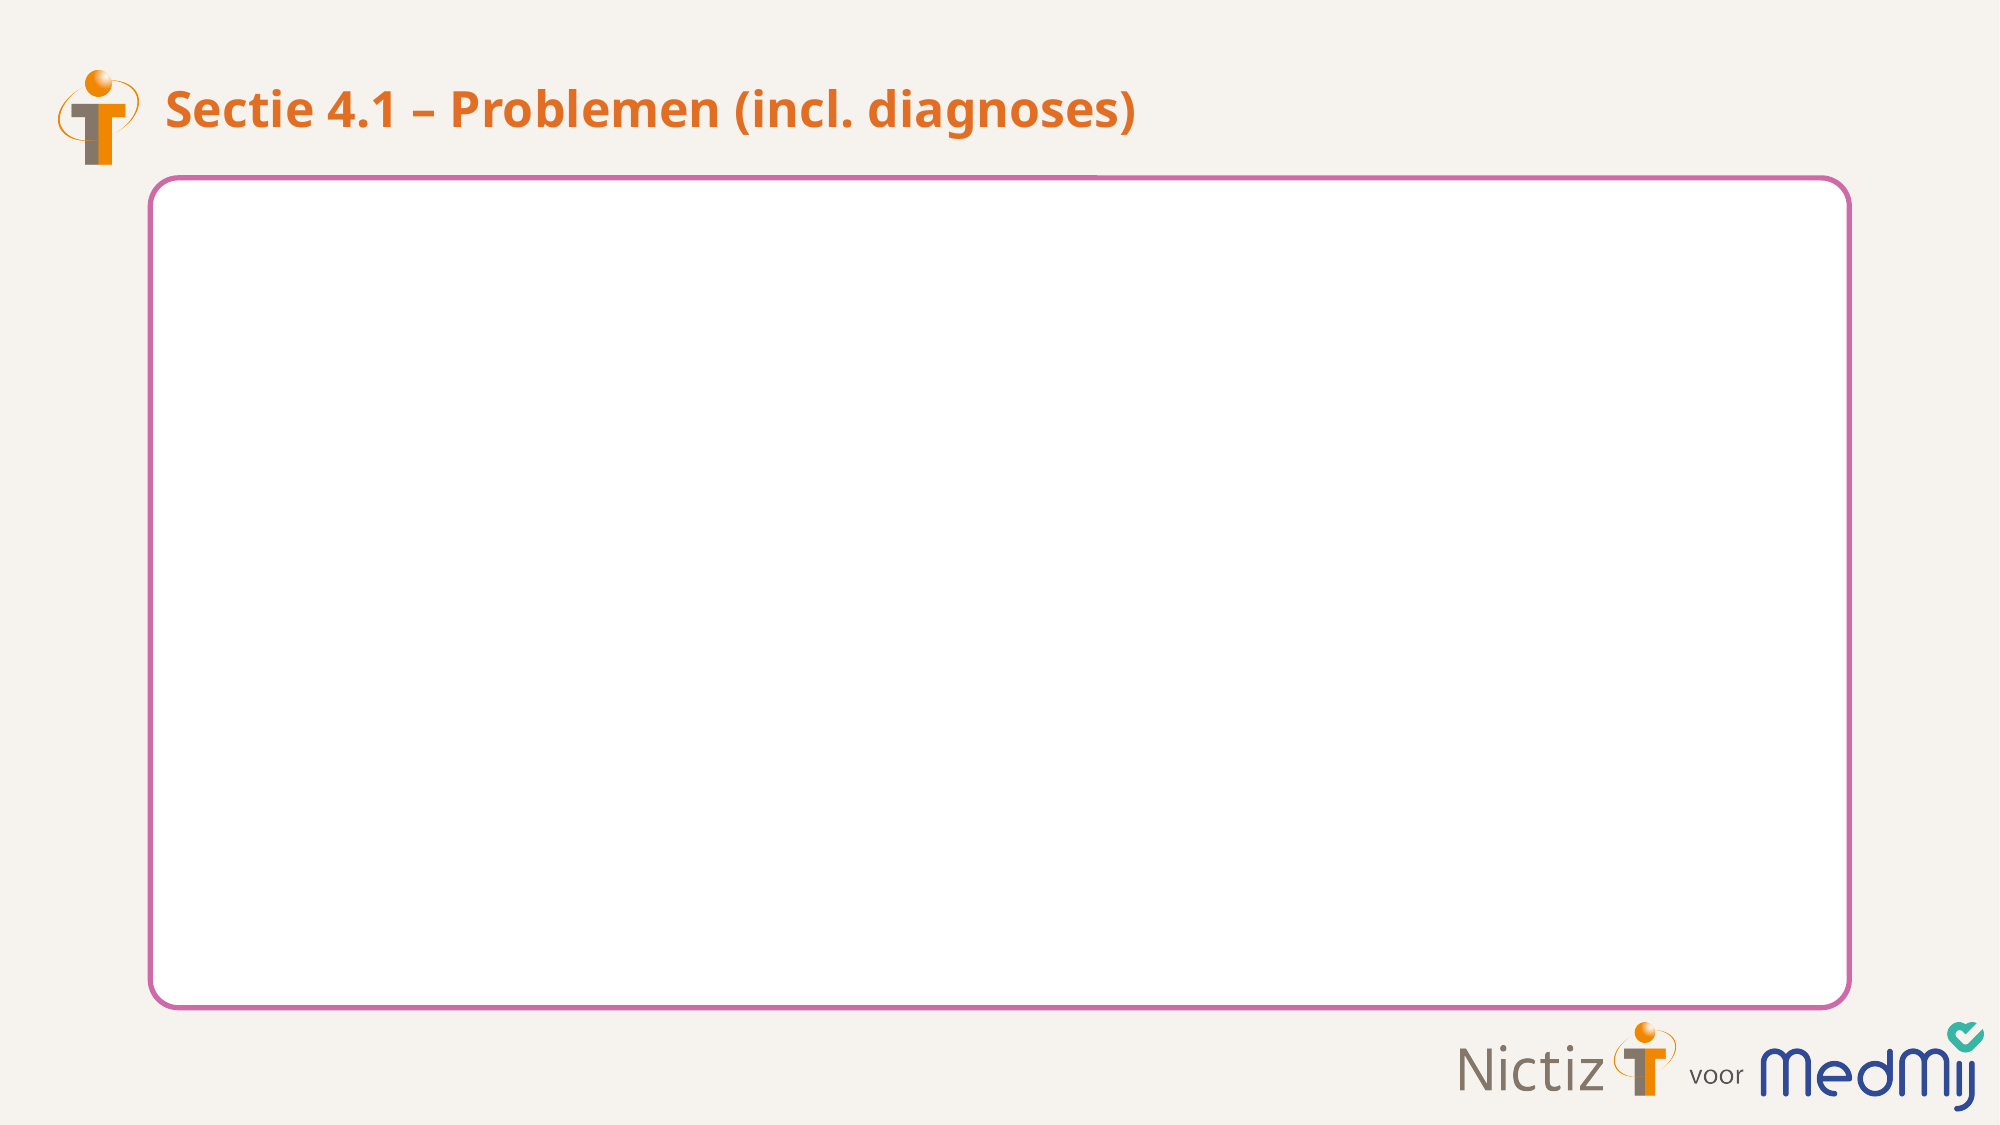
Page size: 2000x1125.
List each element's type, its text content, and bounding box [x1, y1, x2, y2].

picture [1457, 1019, 1988, 1113]
picture [50, 66, 151, 187]
title Sectie 4.1 – Problemen (incl. diagnoses) [150, 76, 1850, 165]
